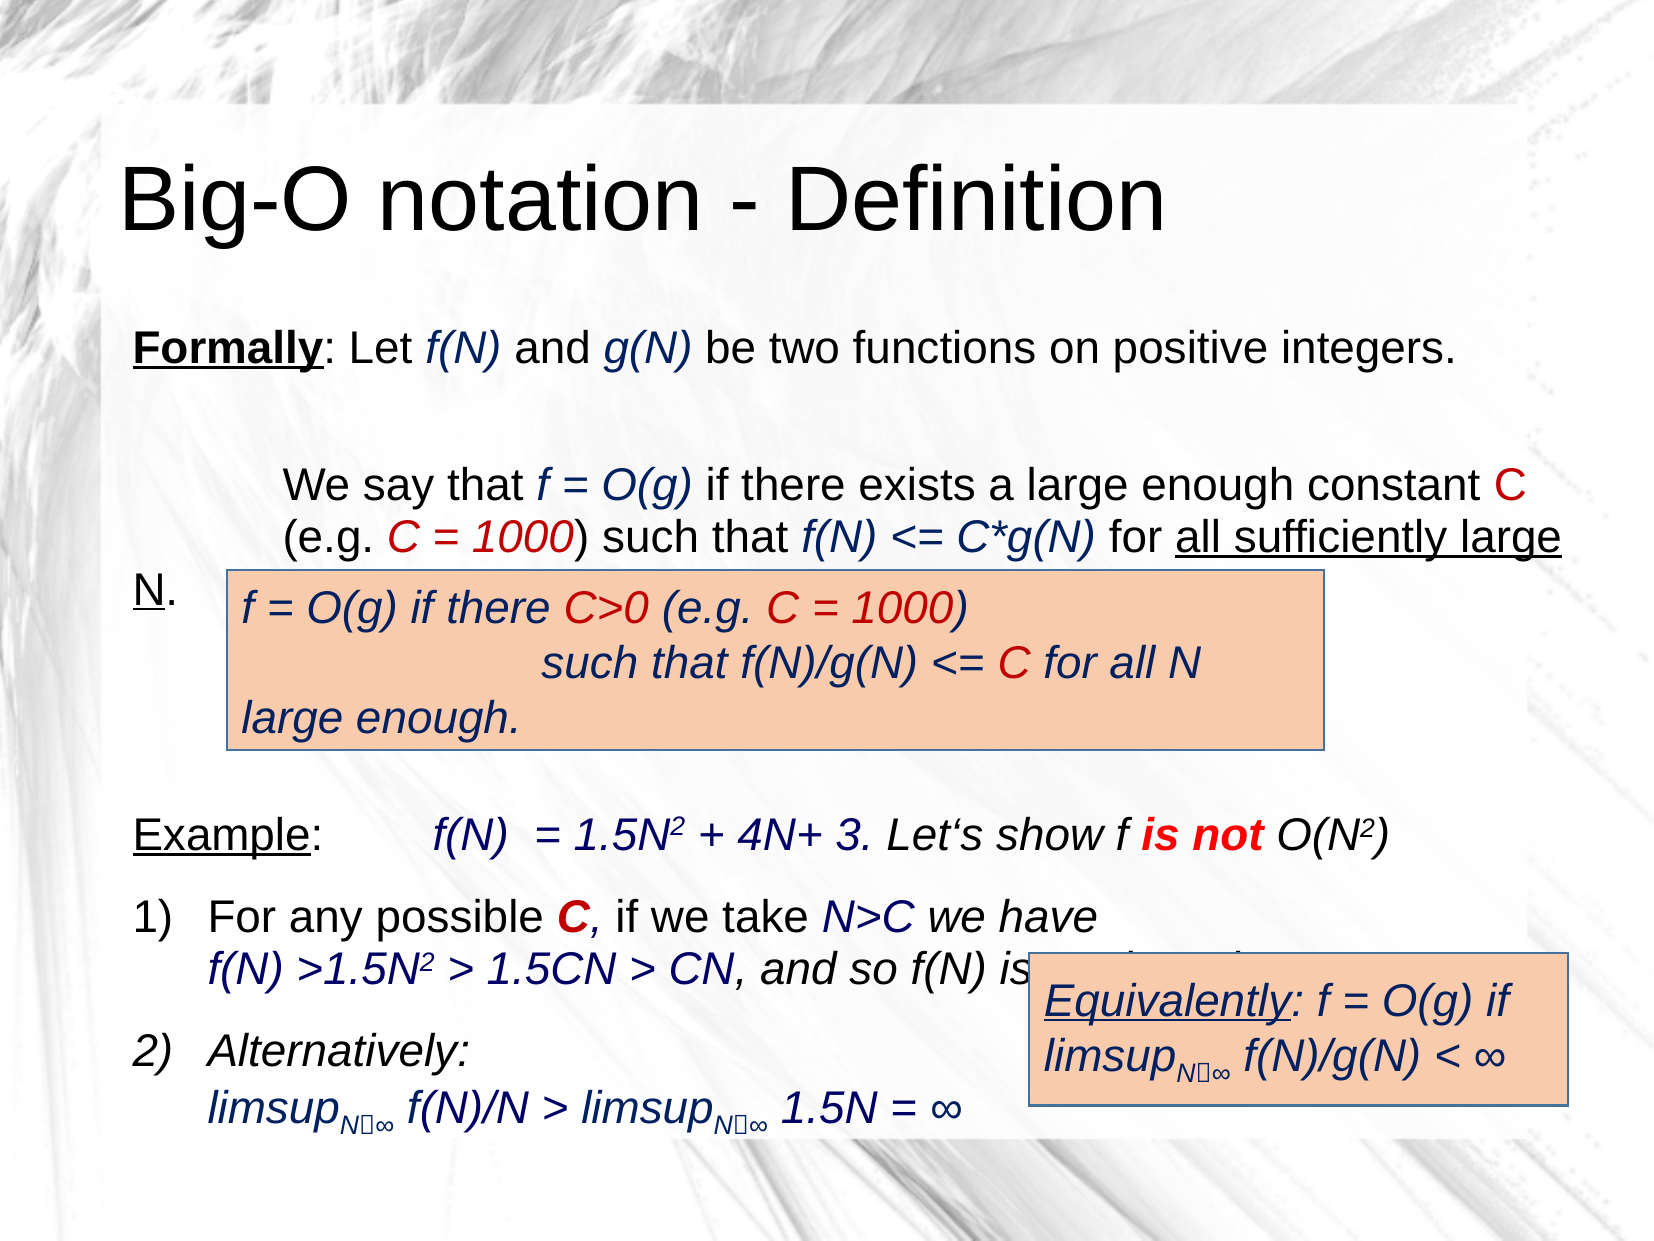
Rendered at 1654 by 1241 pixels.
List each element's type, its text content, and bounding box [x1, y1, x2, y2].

text_box Equivalently: f = O(g) if limsupN∞ f(N)/g(N) < ∞ [1029, 952, 1568, 1106]
list Formally: Let f(N) and g(N) be two functions on positive integers. We say that f = O(g) if there exists a large enough constant C (e.g. C = 1000) such that f(N) <= C*g(N) for all sufficiently large N. Example: f(N) = 1.5N2 + 4N+ 3. Let‘s show f is not O(N2) For any possible C, if we take N>C we have f(N) >1.5N2 > 1.5CN > CN, and so f(N) is not less that CN2. Alternatively: limsupN∞ f(N)/N > limsupN∞ 1.5N = ∞ [115, 319, 1568, 1109]
picture [0, 0, 1654, 1241]
text_box f = O(g) if there C>0 (e.g. C = 1000) such that f(N)/g(N) <= C for all N large enough. [226, 570, 1324, 750]
title Big-O notation - Definition [118, 112, 1506, 281]
